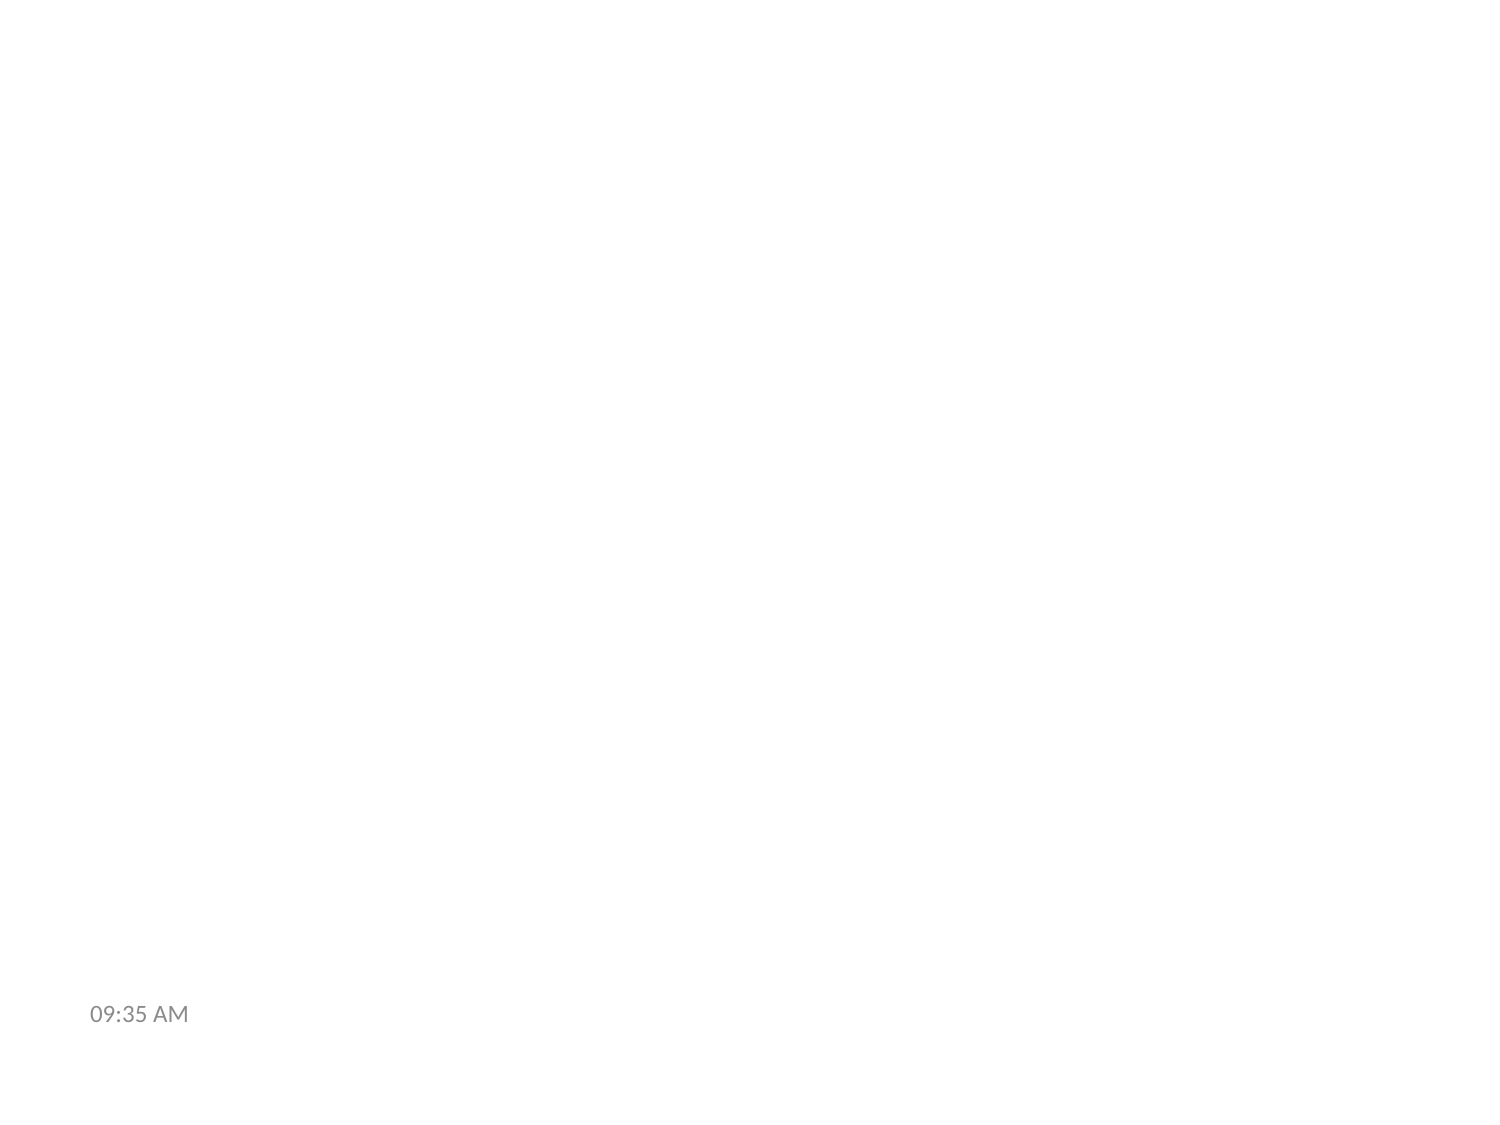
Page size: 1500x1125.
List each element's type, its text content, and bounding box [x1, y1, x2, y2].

text_box 3:35 PM [75, 982, 425, 1043]
